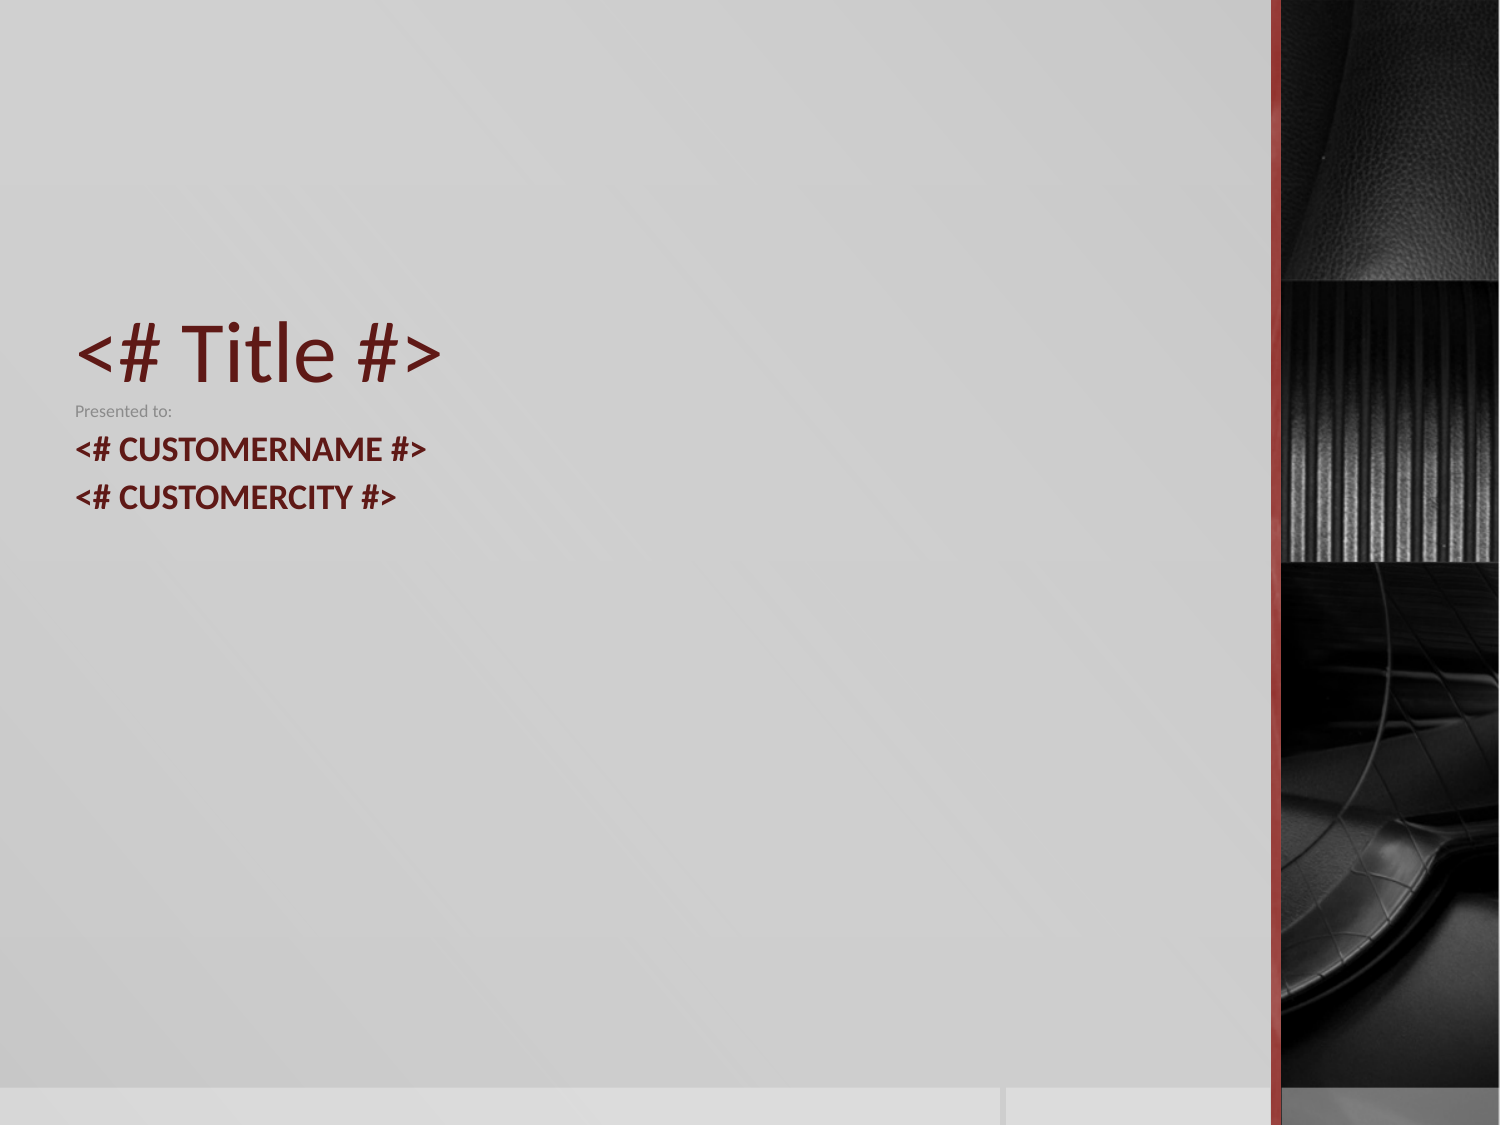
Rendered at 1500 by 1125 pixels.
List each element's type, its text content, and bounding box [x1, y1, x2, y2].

title <# Title #> [75, 224, 1188, 399]
subtitle Presented to: <# CustomerName #> <# CustomerCity #> [75, 399, 1188, 525]
picture [1281, 0, 1500, 1087]
